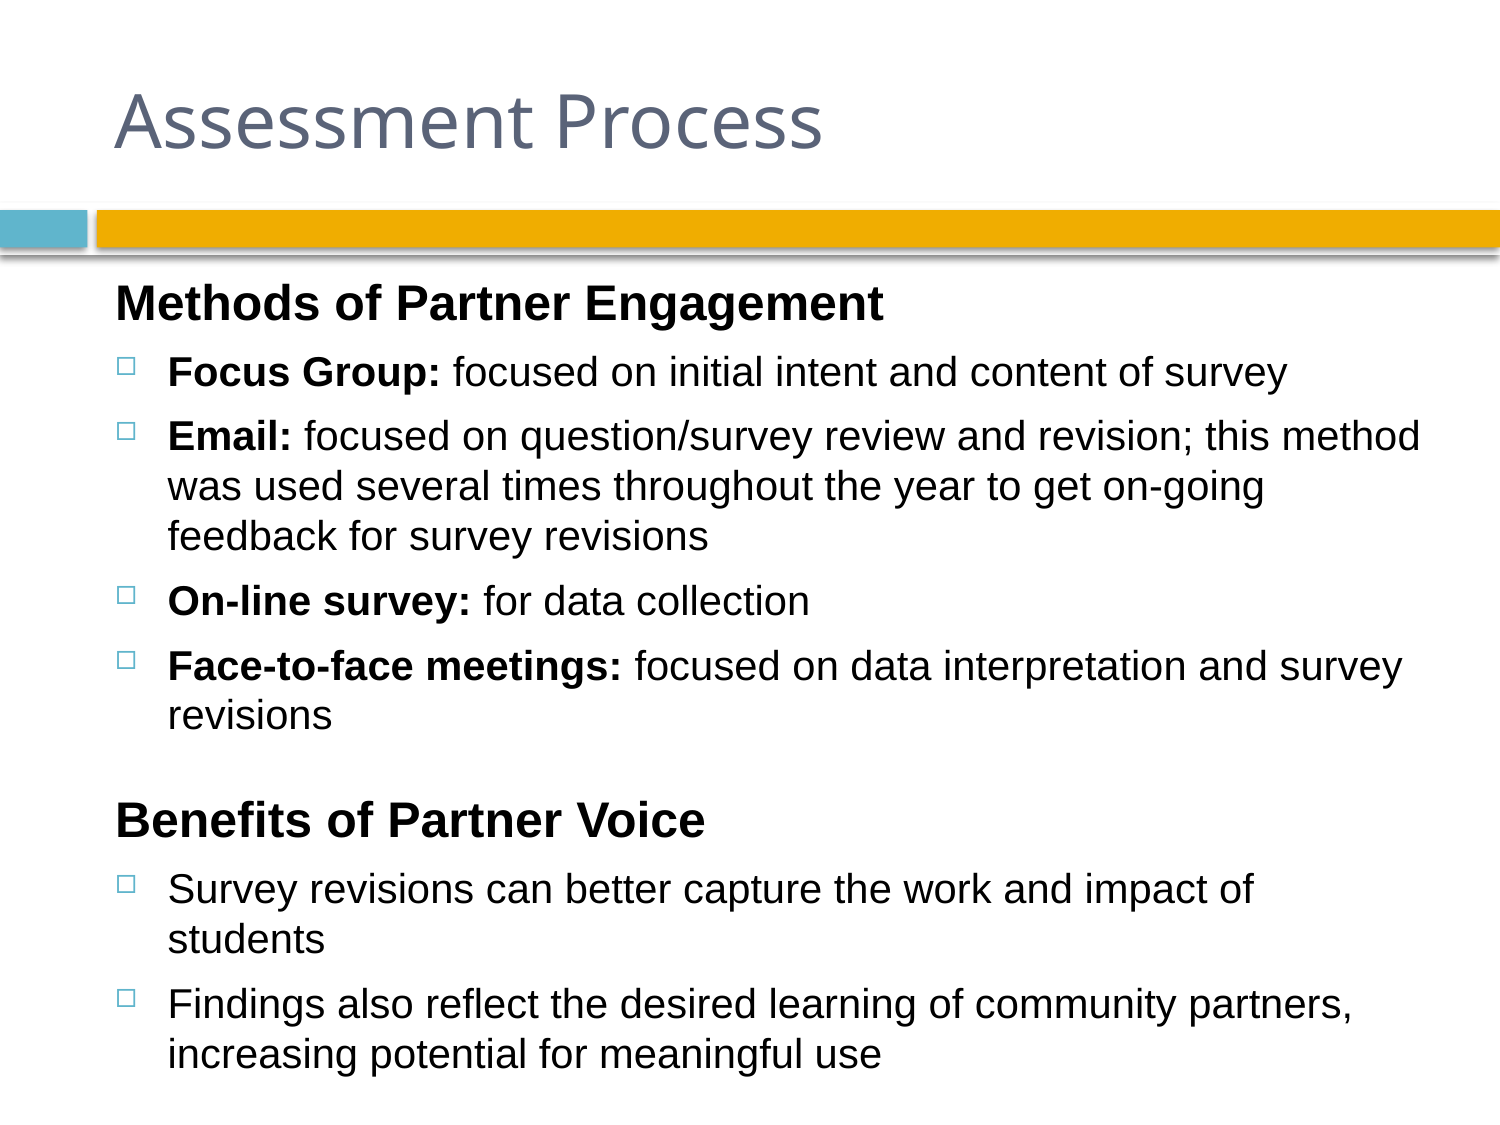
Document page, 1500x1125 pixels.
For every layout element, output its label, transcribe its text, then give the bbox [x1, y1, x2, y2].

title Assessment Process [99, 24, 1325, 213]
list Methods of Partner Engagement Focus Group: focused on initial intent and content of survey Email: focused on question/survey review and revision; this method was used several times throughout the year to get on-going feedback for survey revisions On-line survey: for data collection Face-to-face meetings: focused on data interpretation and survey revisions Benefits of Partner Voice Survey revisions can better capture the work and impact of students Findings also reflect the desired learning of community partners, increasing potential for meaningful use [100, 262, 1438, 1075]
